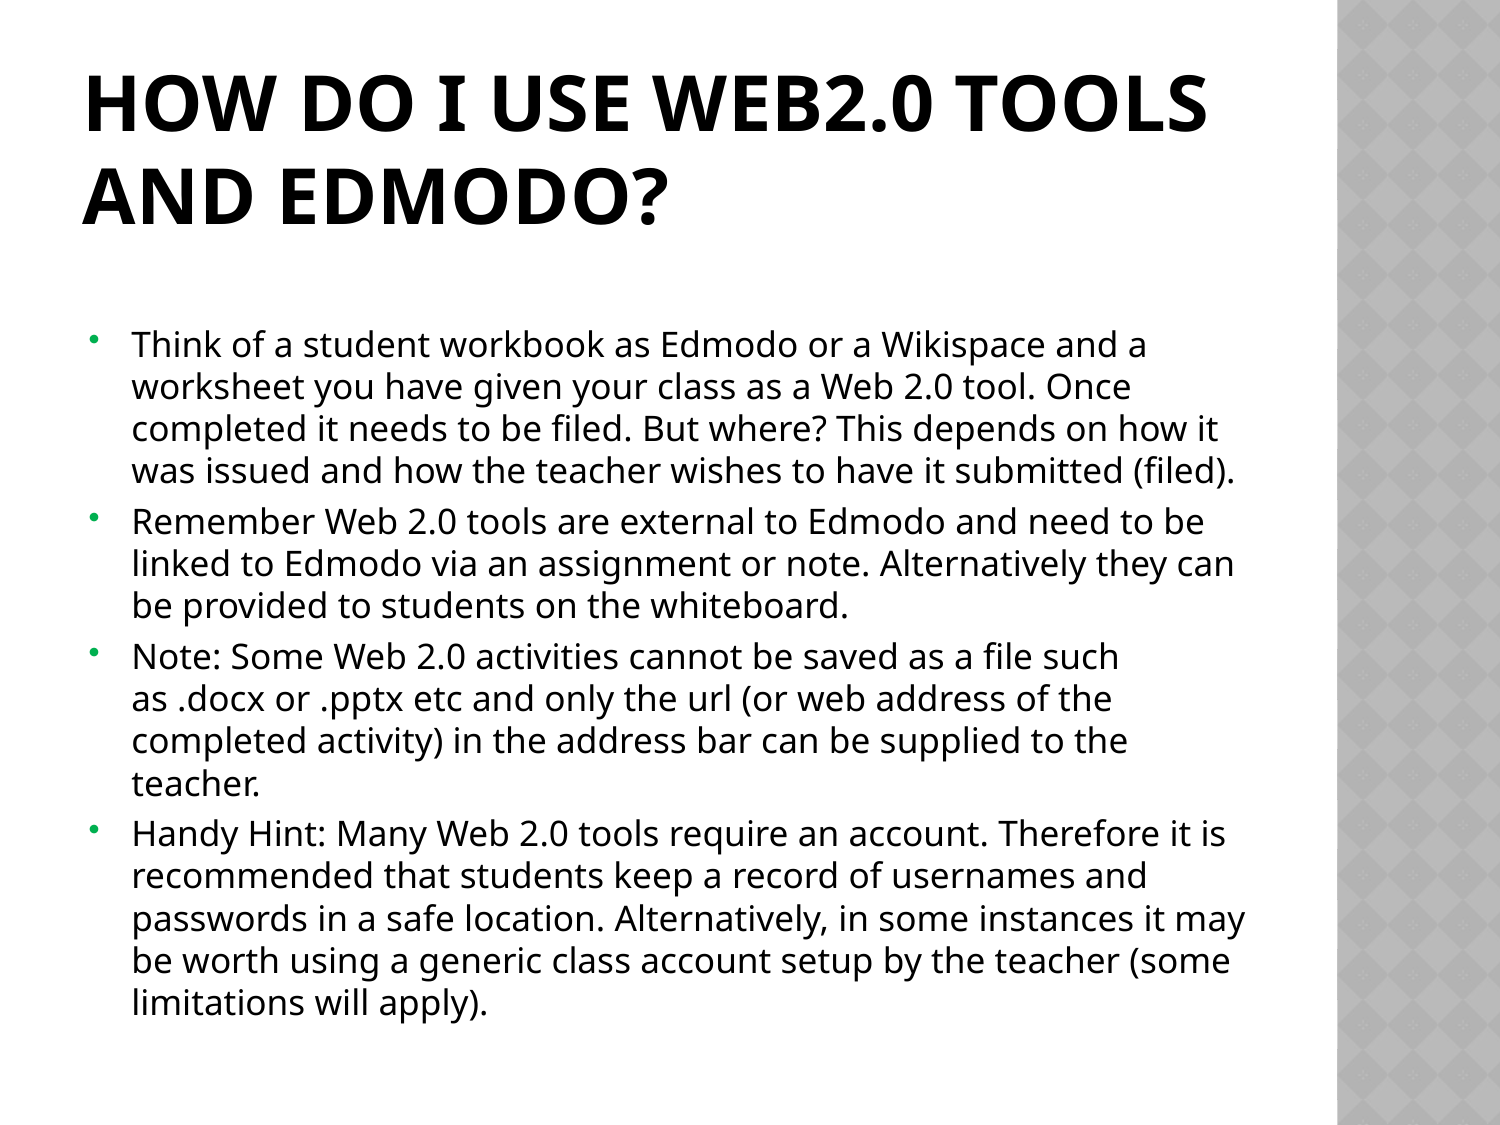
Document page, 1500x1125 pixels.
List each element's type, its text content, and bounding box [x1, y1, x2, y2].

list Think of a student workbook as Edmodo or a Wikispace and a worksheet you have given your class as a Web 2.0 tool. Once completed it needs to be filed. But where? This depends on how it was issued and how the teacher wishes to have it submitted (filed). Remember Web 2.0 tools are external to Edmodo and need to be linked to Edmodo via an assignment or note. Alternatively they can be provided to students on the whiteboard. Note: Some Web 2.0 activities cannot be saved as a file such as .docx or .pptx etc and only the url (or web address of the completed activity) in the address bar can be supplied to the teacher. Handy Hint: Many Web 2.0 tools require an account. Therefore it is recommended that students keep a record of usernames and passwords in a safe location. Alternatively, in some instances it may be worth using a generic class account setup by the teacher (some limitations will apply). [75, 264, 1263, 1059]
title How do I use web2.0 tools and edmodo? [75, 52, 1263, 240]
